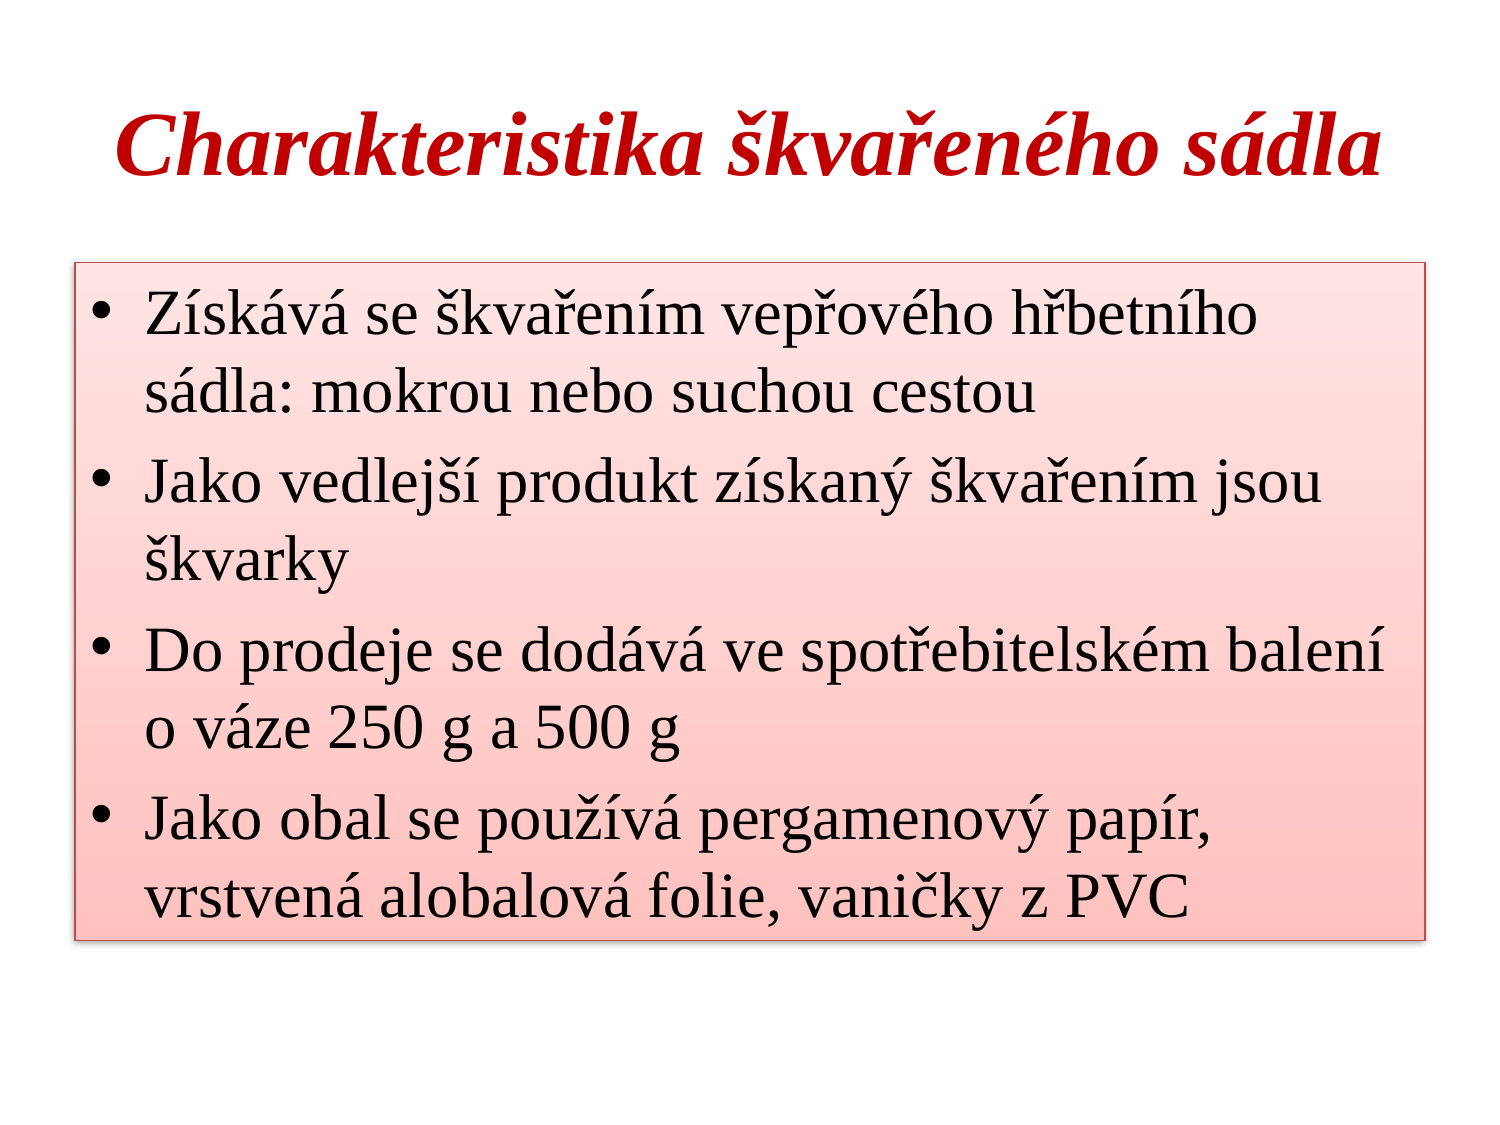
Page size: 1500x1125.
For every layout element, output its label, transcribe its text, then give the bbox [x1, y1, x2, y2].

list Získává se škvařením vepřového hřbetního sádla: mokrou nebo suchou cestou Jako vedlejší produkt získaný škvařením jsou škvarky Do prodeje se dodává ve spotřebitelském balení o váze 250 g a 500 g Jako obal se používá pergamenový papír, vrstvená alobalová folie, vaničky z PVC [74, 262, 1426, 941]
title Charakteristika škvařeného sádla [75, 45, 1425, 233]
